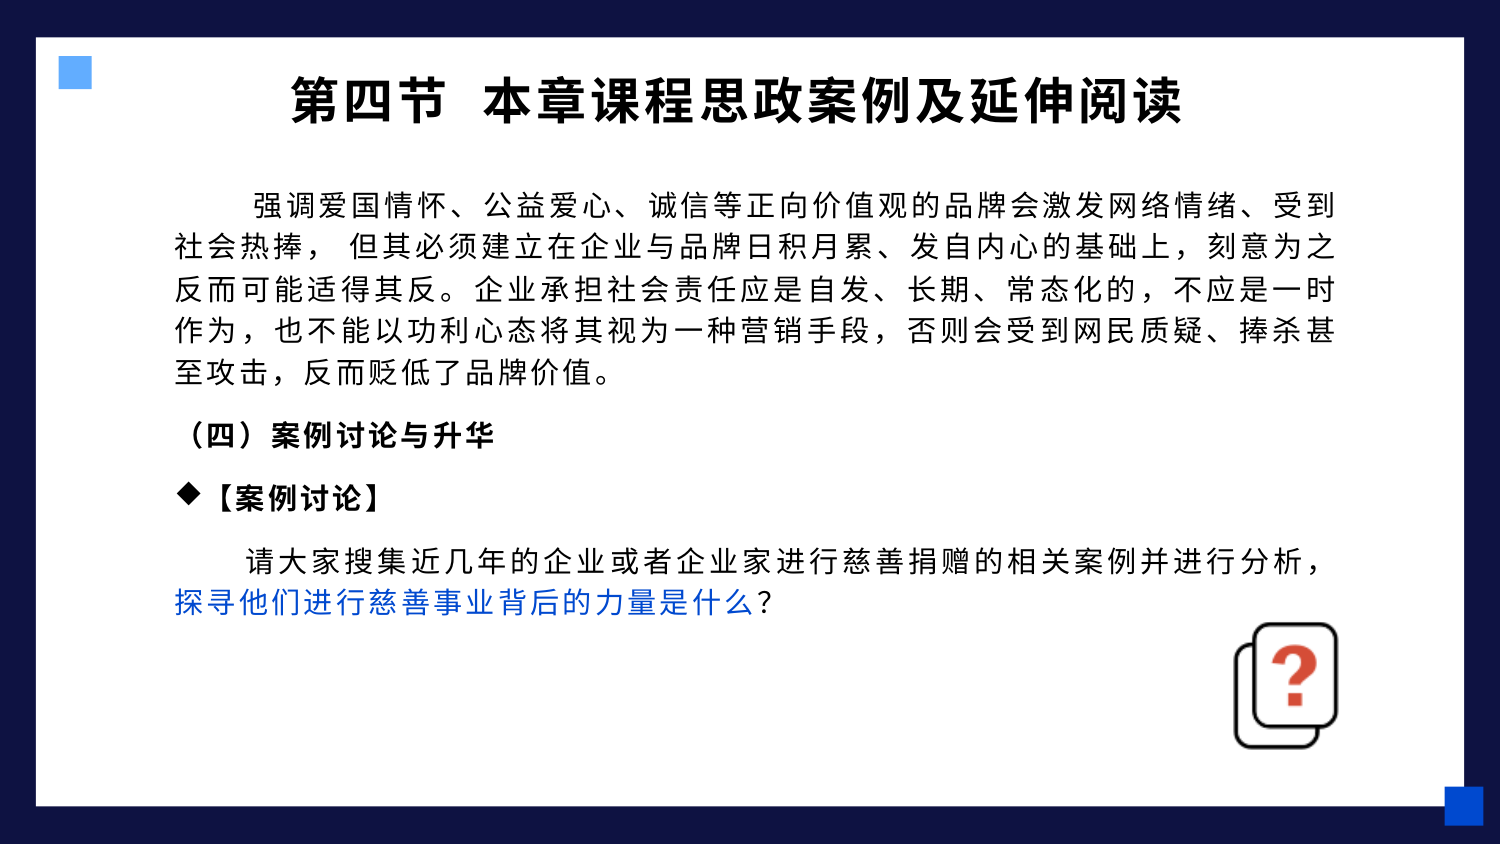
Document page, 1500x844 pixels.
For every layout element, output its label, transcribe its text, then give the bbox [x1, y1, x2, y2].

picture [1210, 610, 1361, 761]
list 强调爱国情怀、公益爱心、诚信等正向价值观的品牌会激发网络情绪、受到社会热捧， 但其必须建立在企业与品牌日积月累、发自内心的基础上，刻意为之反而可能适得其反。企业承担社会责任应是自发、长期、常态化的，不应是一时作为，也不能以功利心态将其视为一种营销手段，否则会受到网民质疑、捧杀甚至攻击，反而贬低了品牌价值。 （四）案例讨论与升华 【案例讨论】 请大家搜集近几年的企业或者企业家进行慈善捐赠的相关案例并进行分析，探寻他们进行慈善事业背后的力量是什么？ [157, 179, 1353, 605]
title 第四节 本章课程思政案例及延伸阅读 [141, 48, 1327, 139]
